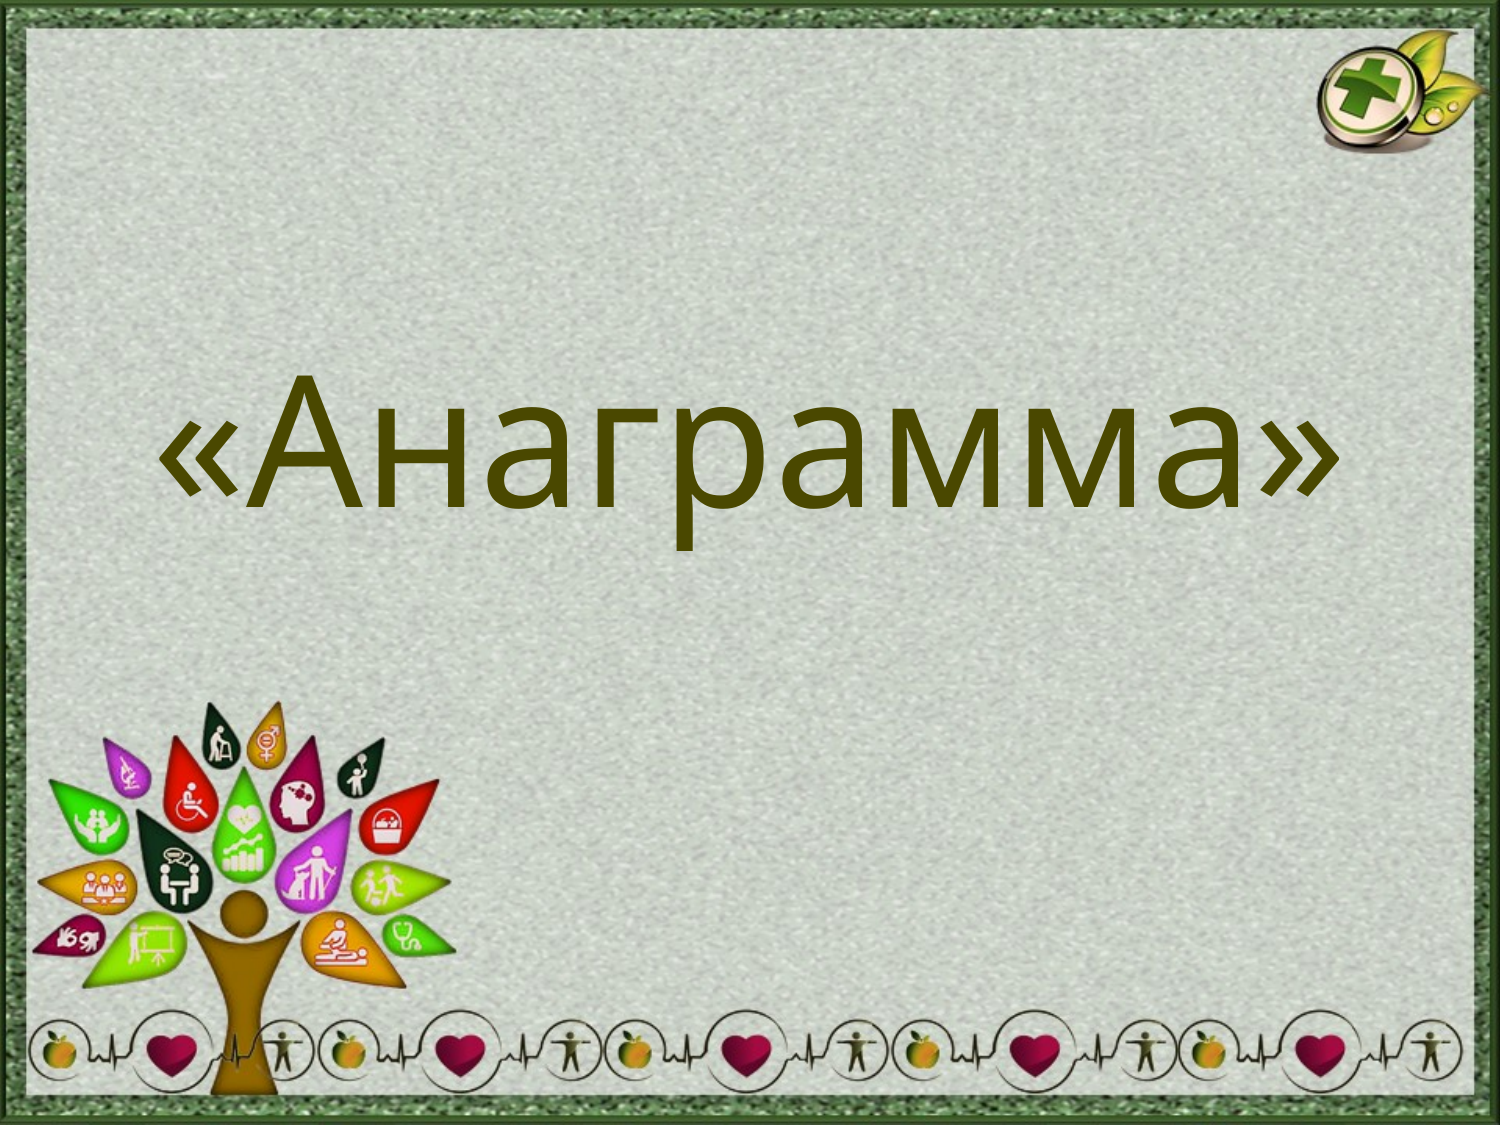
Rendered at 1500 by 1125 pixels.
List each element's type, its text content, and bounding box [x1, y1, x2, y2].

title «Анаграмма» [0, 427, 1500, 555]
picture [0, 0, 1500, 427]
picture [0, 555, 1500, 1125]
